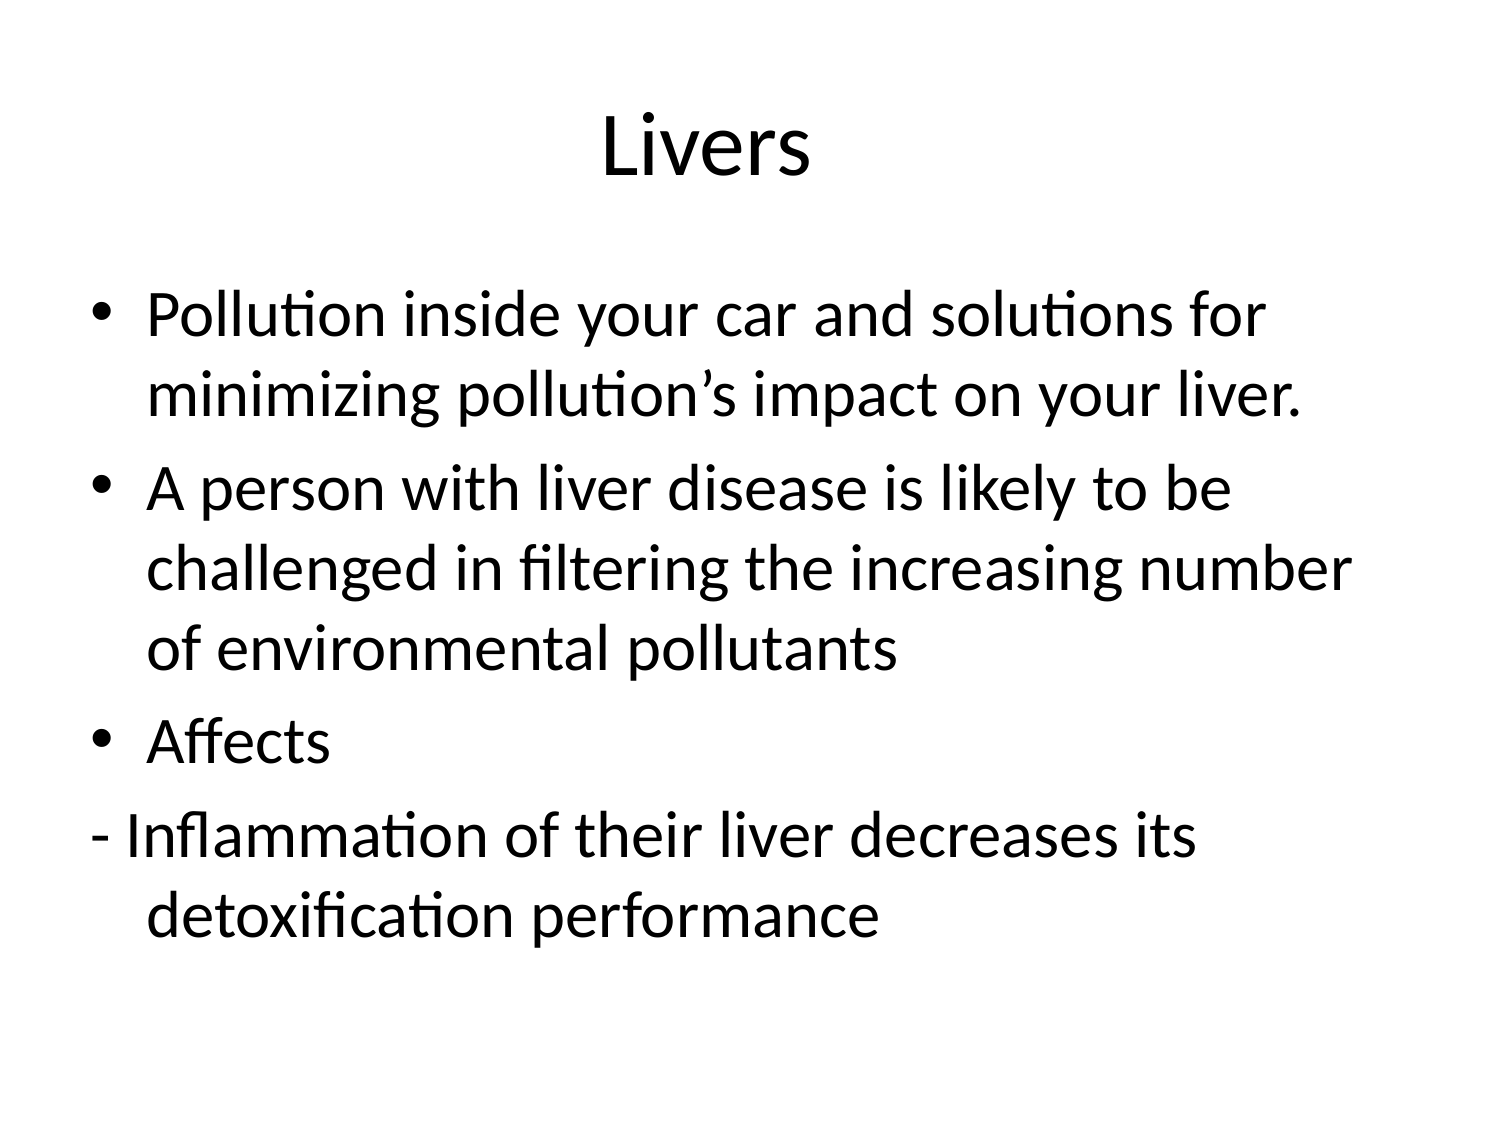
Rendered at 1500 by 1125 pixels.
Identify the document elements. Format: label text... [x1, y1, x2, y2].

list Pollution inside your car and solutions for minimizing pollution’s impact on your liver. A person with liver disease is likely to be challenged in filtering the increasing number of environmental pollutants Affects - Inflammation of their liver decreases its detoxification performance [75, 262, 1425, 1005]
title Livers [75, 45, 1425, 233]
